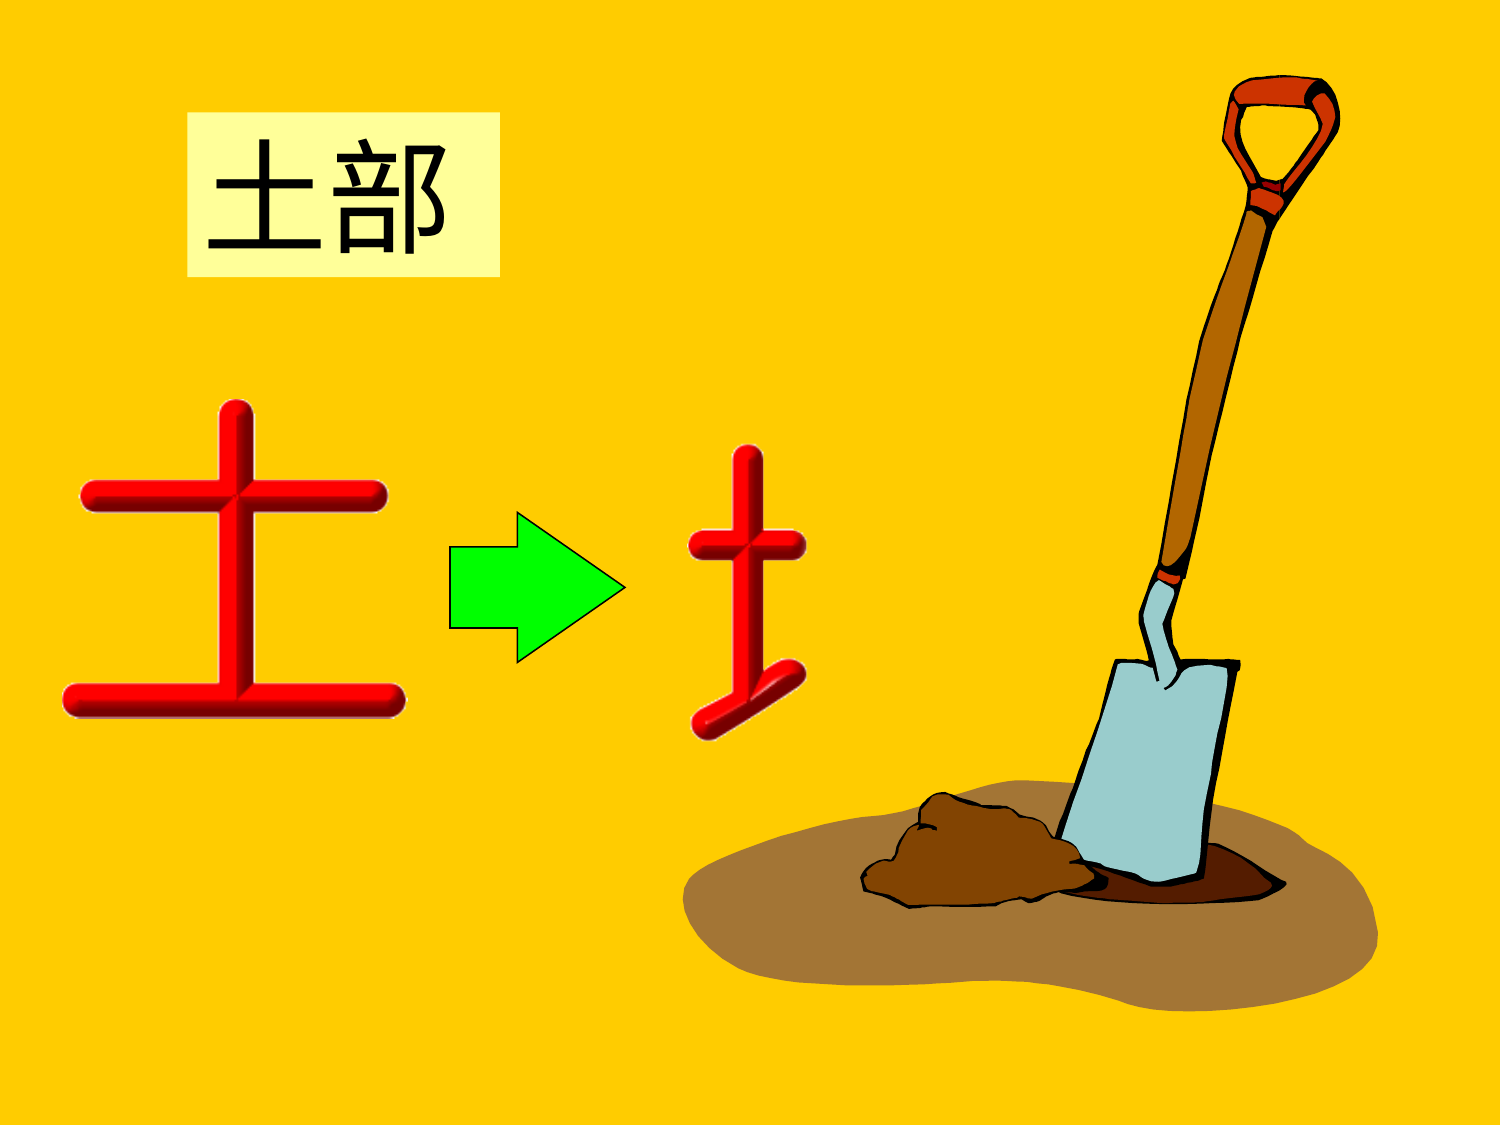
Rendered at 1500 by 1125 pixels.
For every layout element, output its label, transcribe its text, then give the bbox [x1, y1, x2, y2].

picture [62, 399, 408, 719]
text_box [450, 512, 625, 663]
picture [670, 74, 1388, 1023]
text_box 土部 [187, 112, 500, 278]
